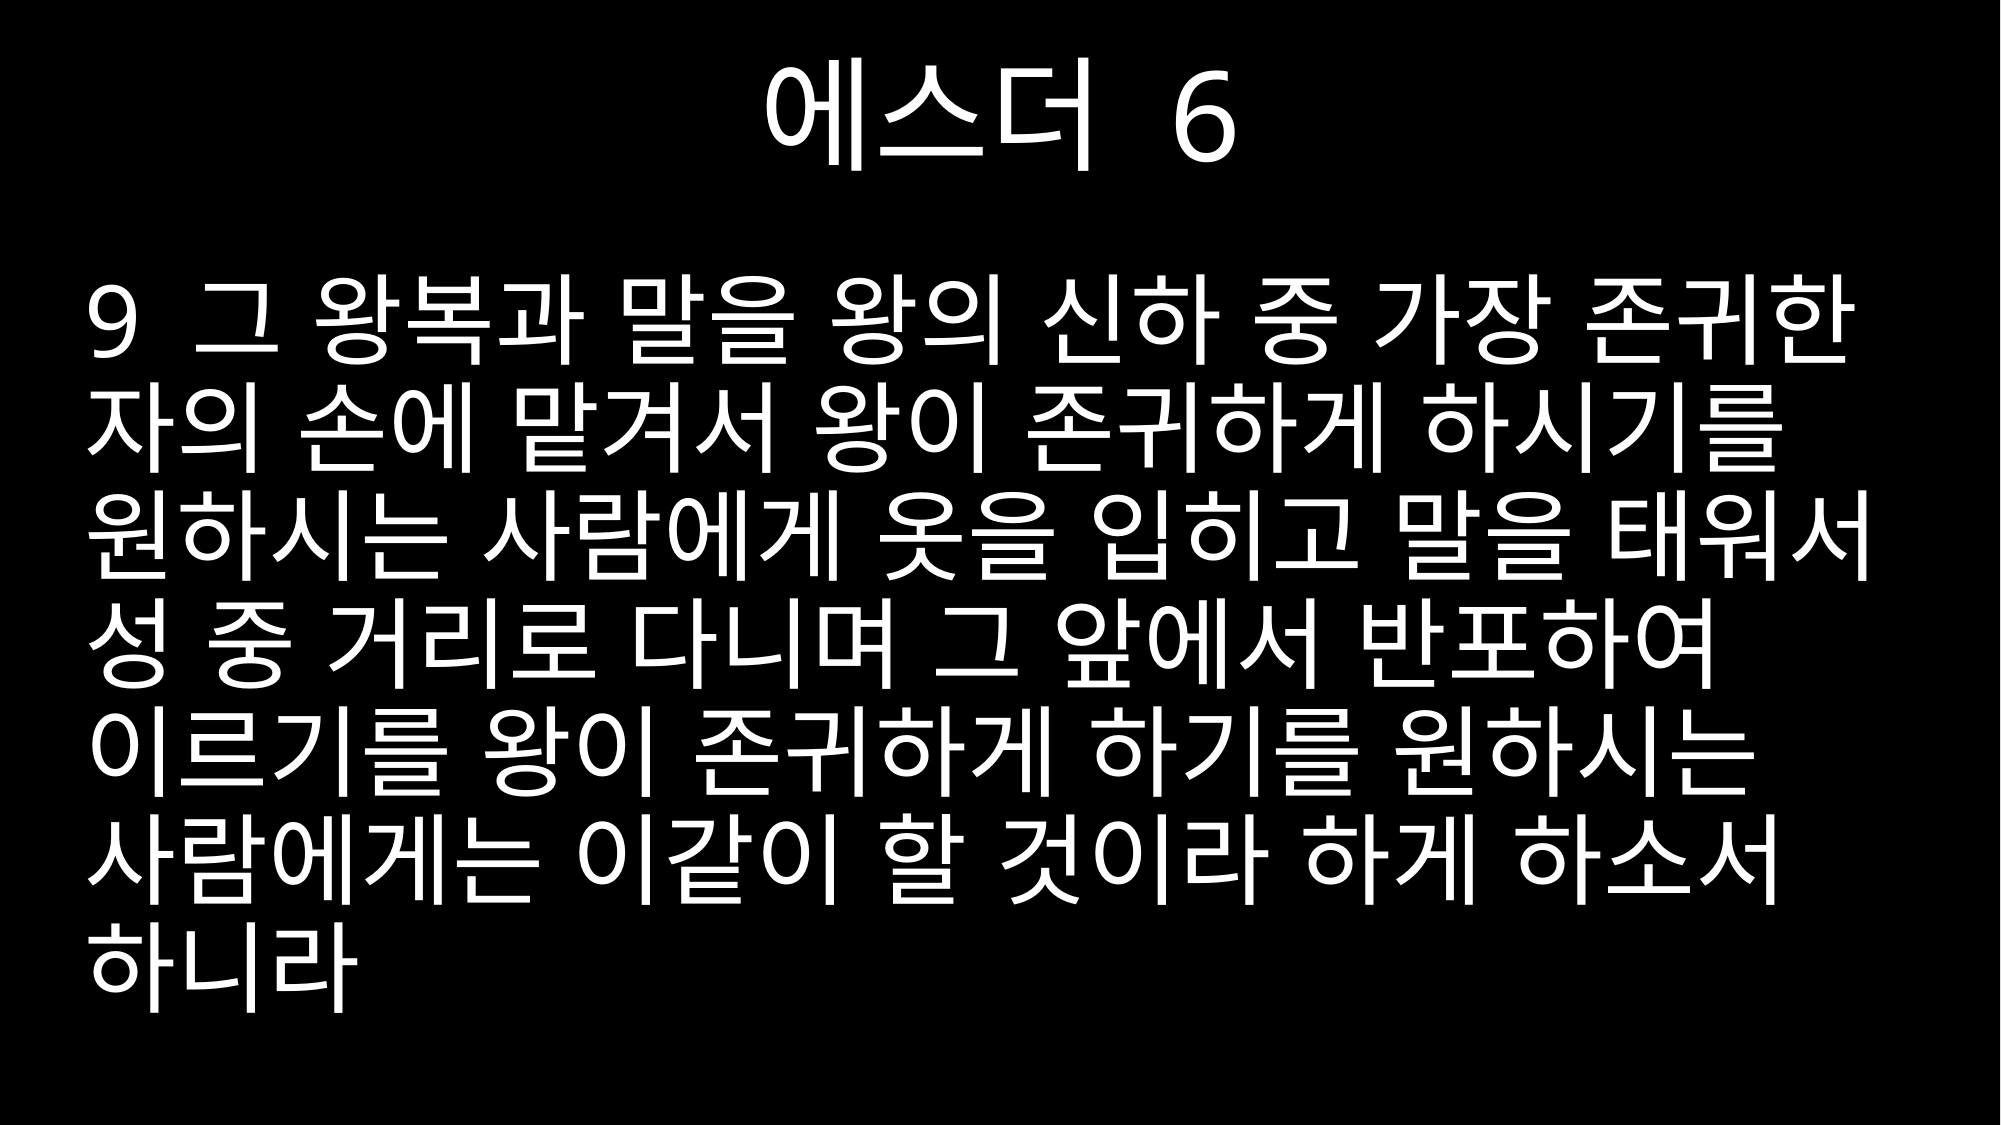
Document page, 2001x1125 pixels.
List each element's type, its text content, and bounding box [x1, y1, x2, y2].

footer 에스더 6 [0, 32, 2000, 192]
picture [0, 0, 2001, 1125]
list 9 그 왕복과 말을 왕의 신하 중 가장 존귀한 자의 손에 맡겨서 왕이 존귀하게 하시기를 원하시는 사람에게 옷을 입히고 말을 태워서 성 중 거리로 다니며 그 앞에서 반포하여 이르기를 왕이 존귀하게 하기를 원하시는 사람에게는 이같이 할 것이라 하게 하소서 하니라 [69, 263, 1953, 423]
